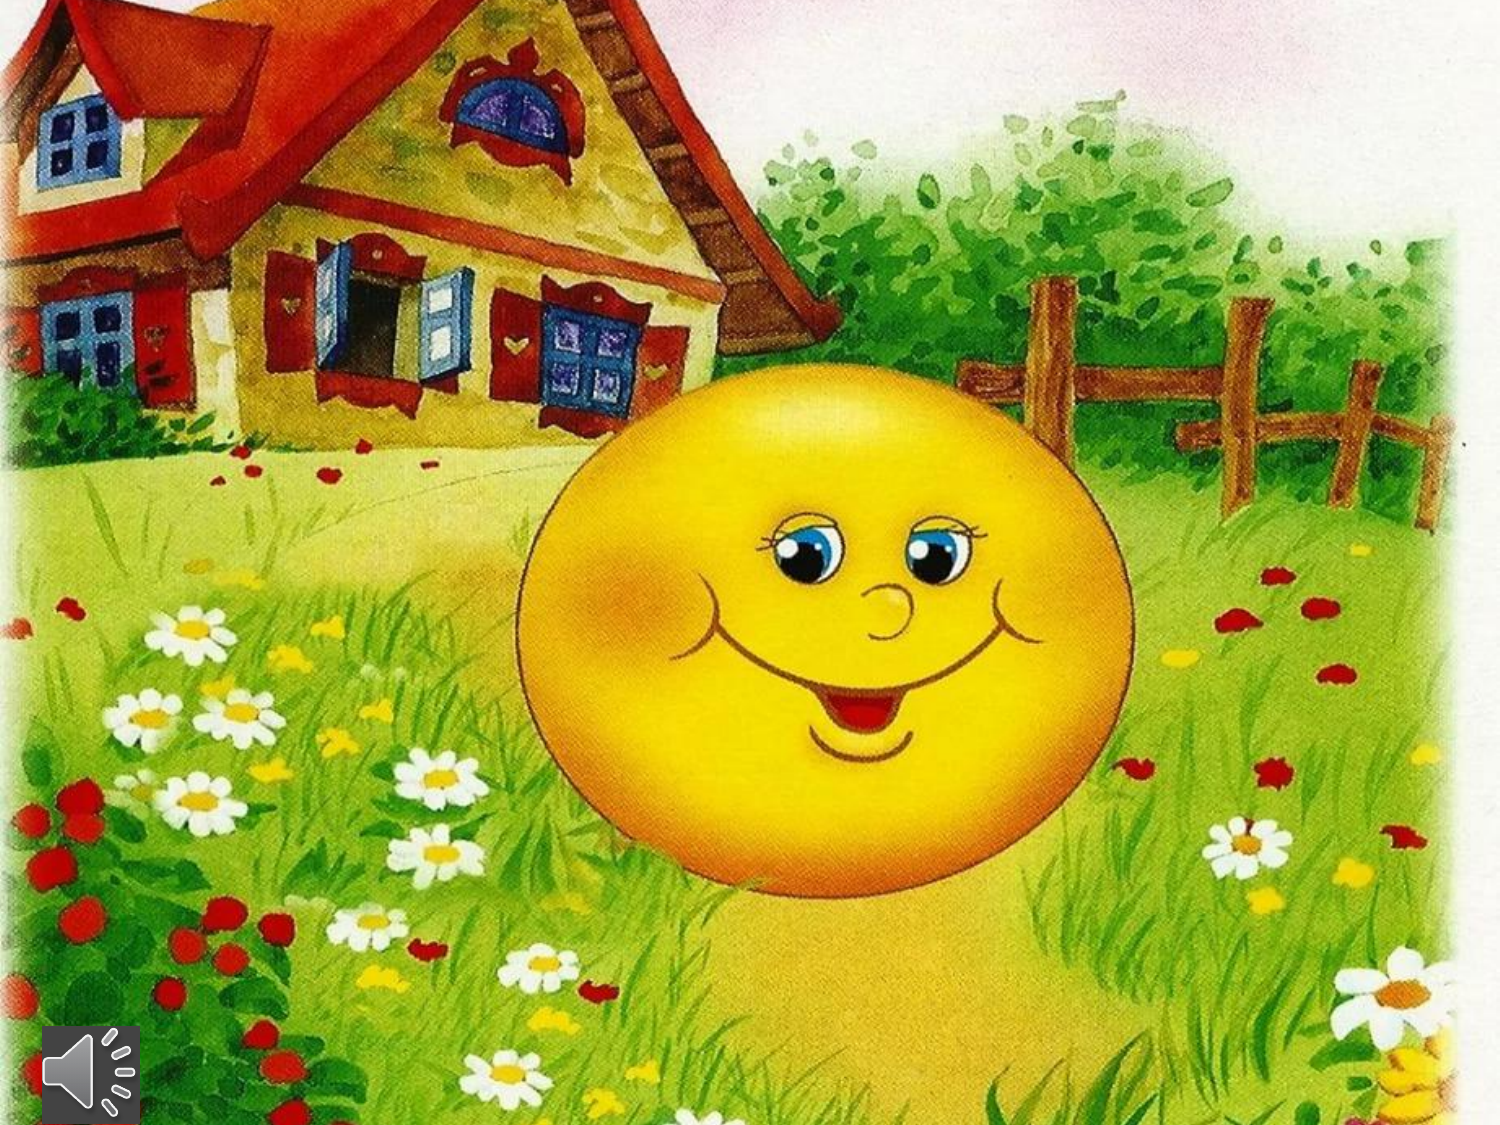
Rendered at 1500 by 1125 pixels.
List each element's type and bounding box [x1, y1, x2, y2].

picture [41, 1024, 142, 1125]
list [0, 0, 1500, 1125]
